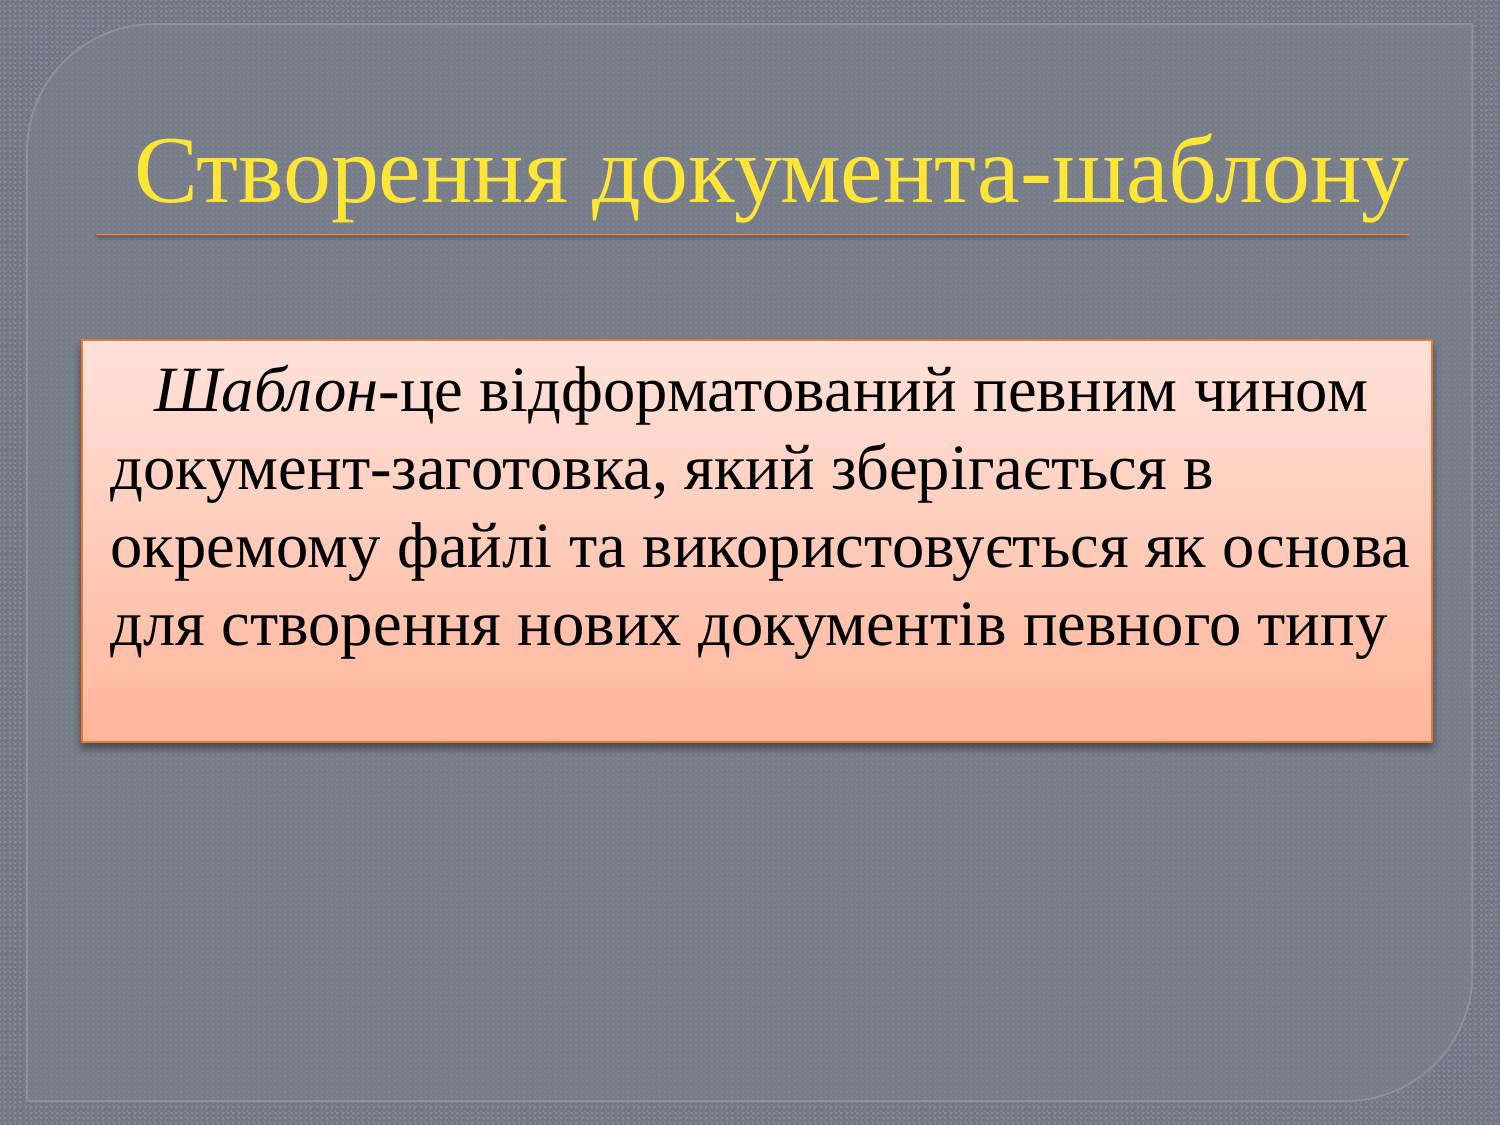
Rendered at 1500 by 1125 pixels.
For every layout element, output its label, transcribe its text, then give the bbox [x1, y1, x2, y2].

title Створення документа-шаблону [75, 41, 1425, 230]
list Шаблон-це відформатований певним чином документ-заготовка, який зберігається в окремому файлі та використовується як основа для створення нових документів певного типу [81, 339, 1433, 743]
